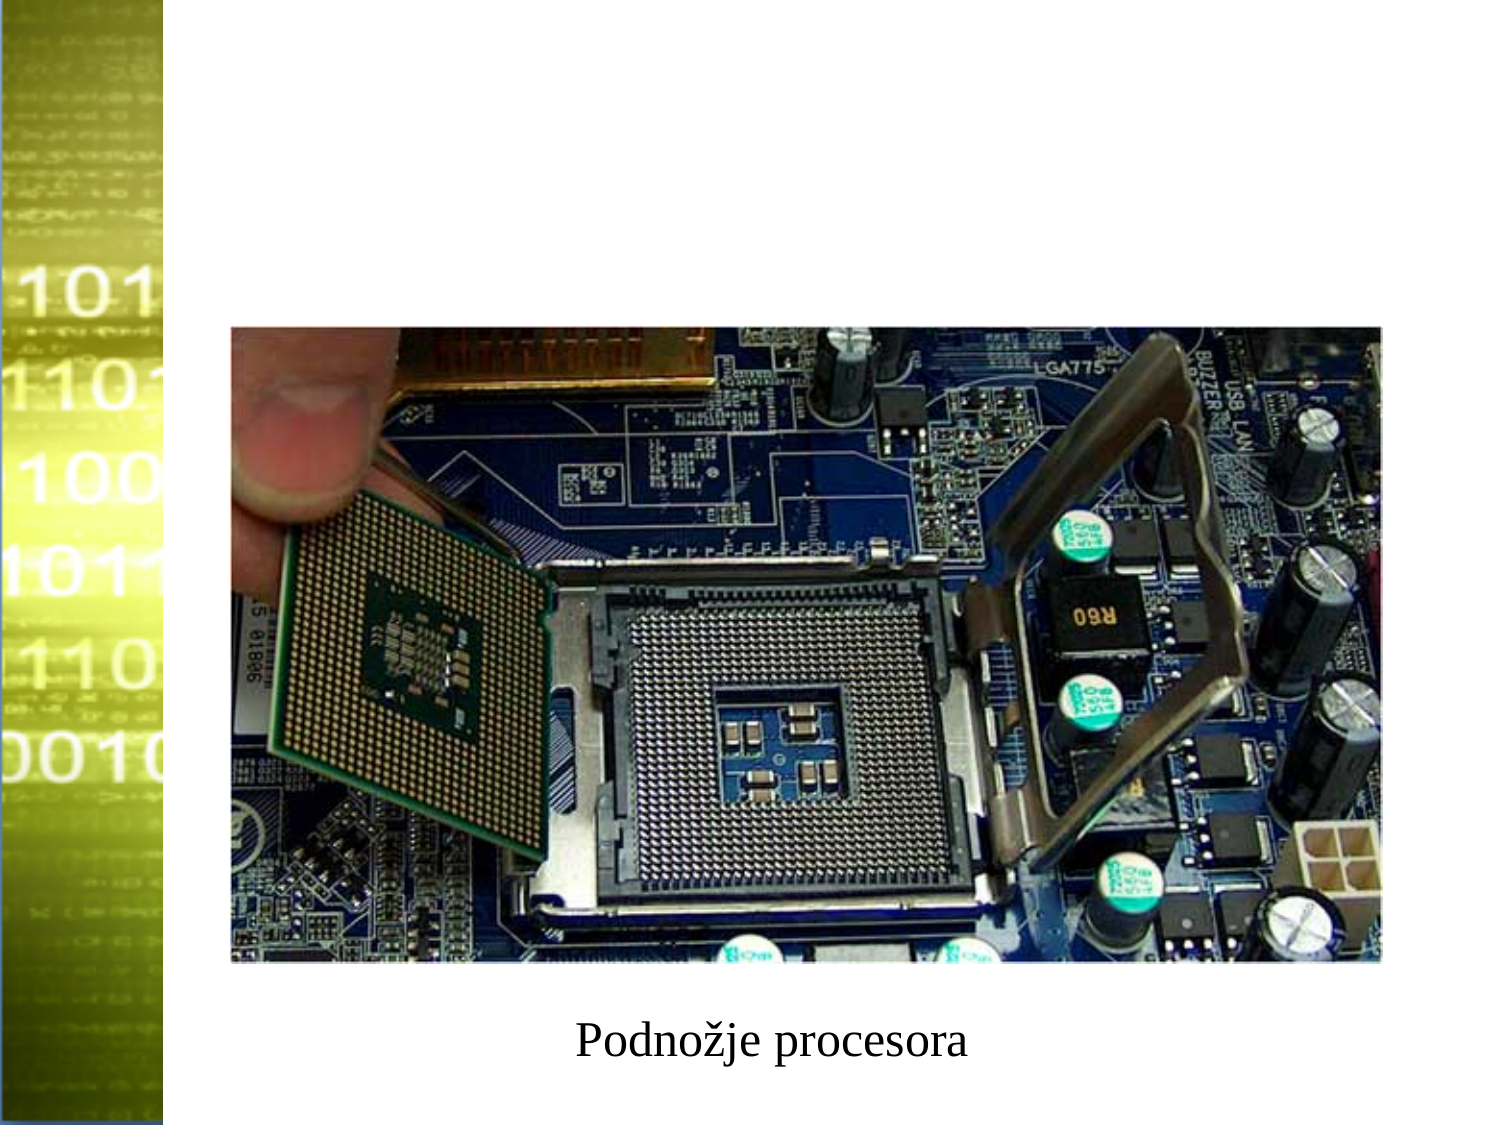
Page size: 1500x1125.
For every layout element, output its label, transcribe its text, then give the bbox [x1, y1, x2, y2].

picture [229, 326, 1383, 964]
text_box Podnožje procesora [561, 999, 987, 1075]
picture [0, 0, 163, 1125]
